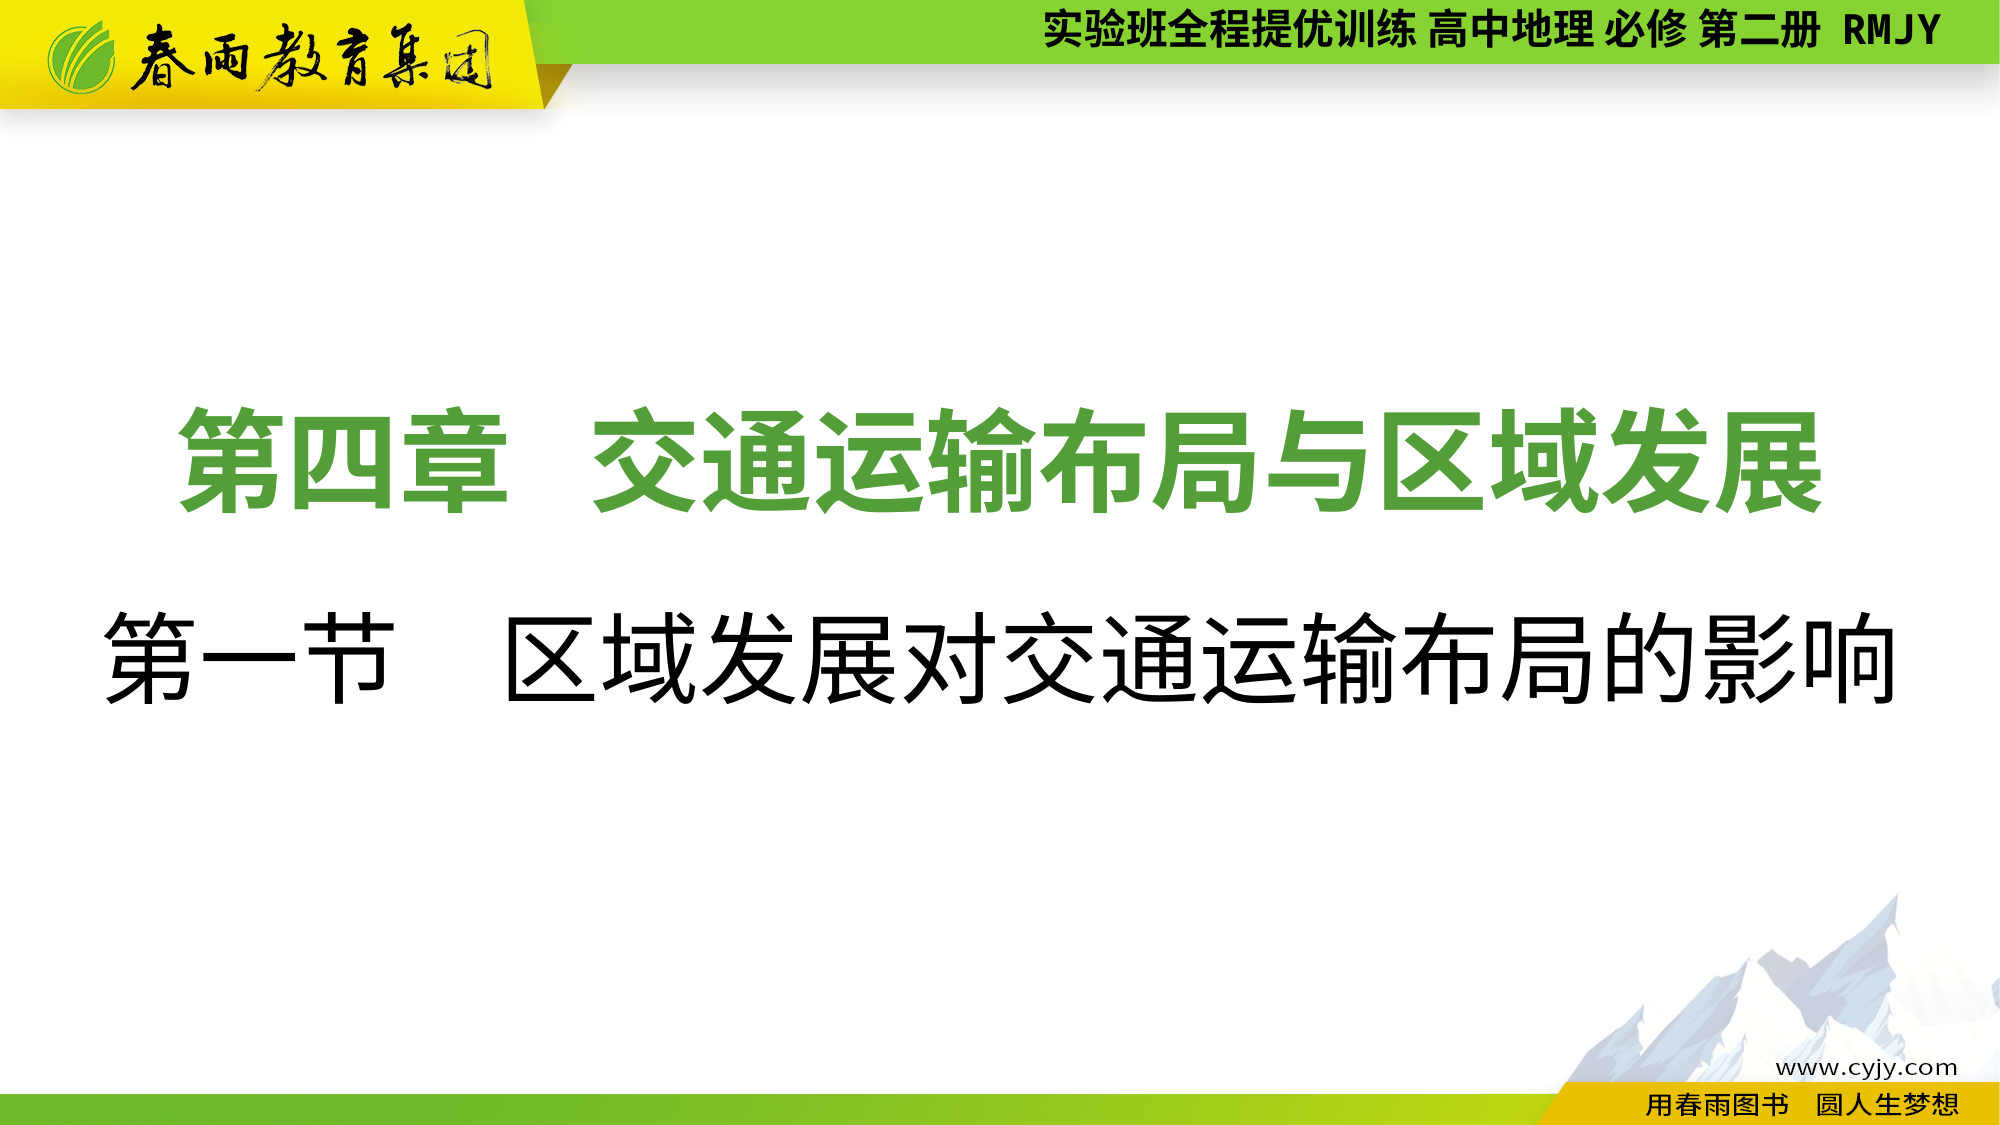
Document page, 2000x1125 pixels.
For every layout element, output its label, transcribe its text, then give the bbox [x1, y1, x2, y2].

text_box 第一节 区域发展对交通运输布局的影响 [54, 528, 1946, 724]
picture [0, 0, 2000, 1125]
text_box 第四章 交通运输布局与区域发展 [54, 316, 1946, 528]
